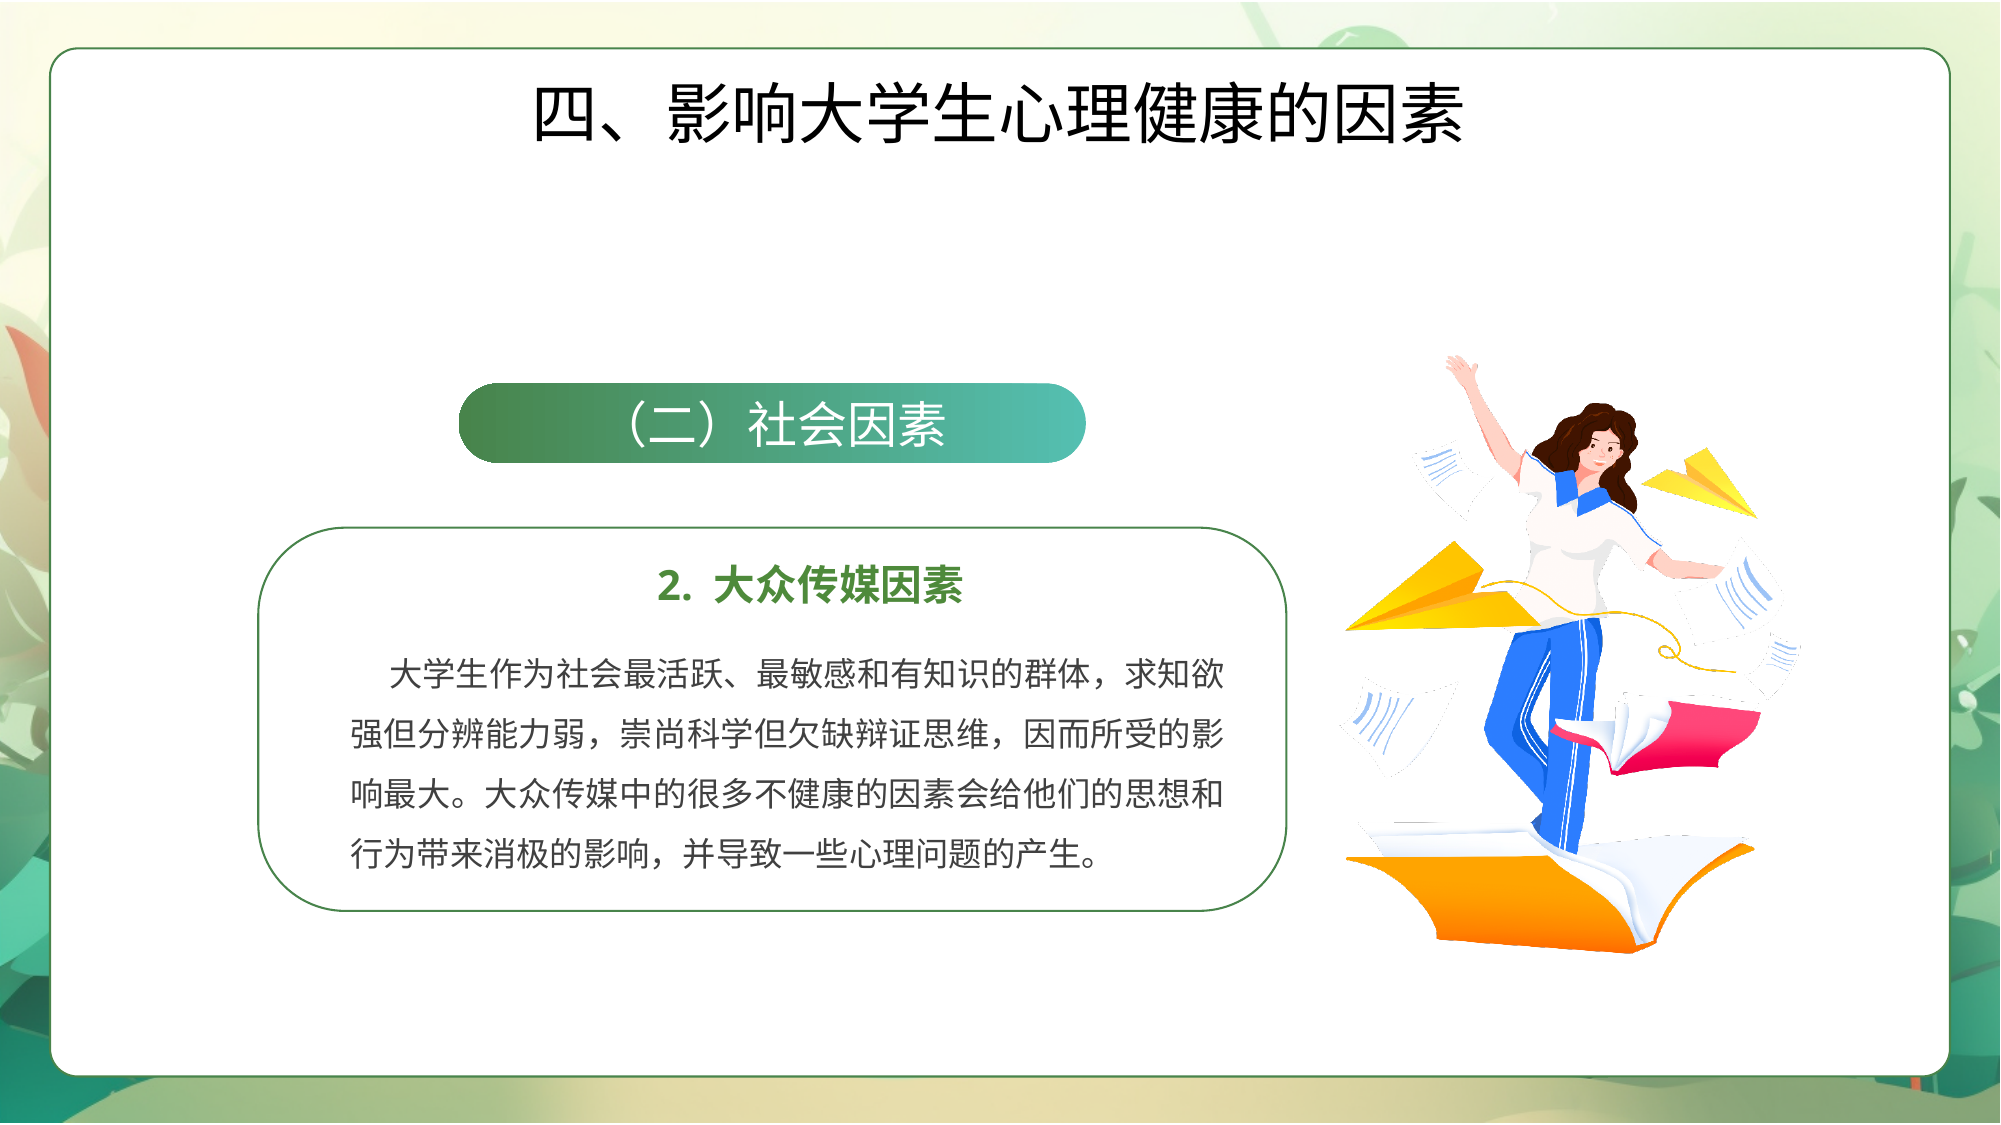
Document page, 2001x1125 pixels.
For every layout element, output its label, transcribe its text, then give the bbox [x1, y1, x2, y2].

picture [0, 2, 2000, 1123]
text_box （二）社会因素 [457, 382, 1087, 464]
text_box 四、影响大学生心理健康的因素 [437, 64, 1561, 160]
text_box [258, 527, 1216, 911]
